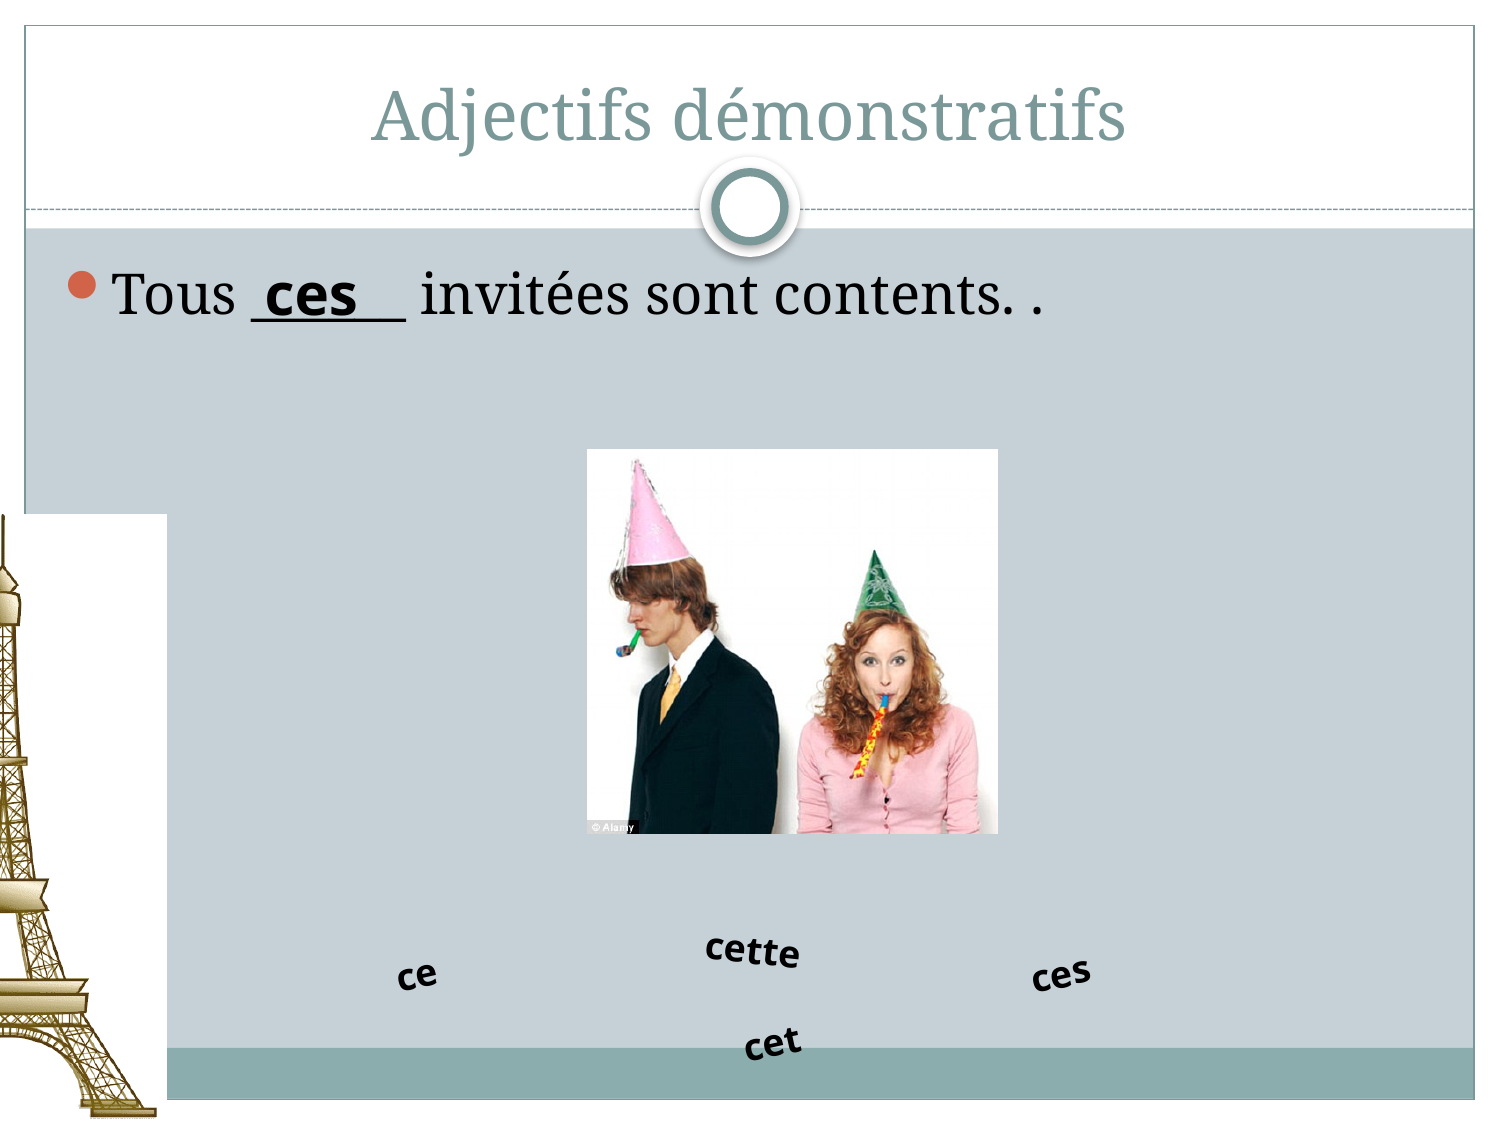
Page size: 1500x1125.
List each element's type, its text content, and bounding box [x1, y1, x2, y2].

list Tous ______ invitées sont contents. . [49, 250, 1445, 863]
picture [587, 449, 998, 834]
picture [0, 514, 167, 1125]
title Adjectifs démonstratifs [49, 37, 1450, 162]
text_box cet [722, 964, 996, 1081]
text_box ces [249, 249, 538, 335]
text_box ces [1010, 855, 1463, 1012]
text_box cette [687, 912, 942, 991]
text_box ce [375, 930, 484, 1010]
